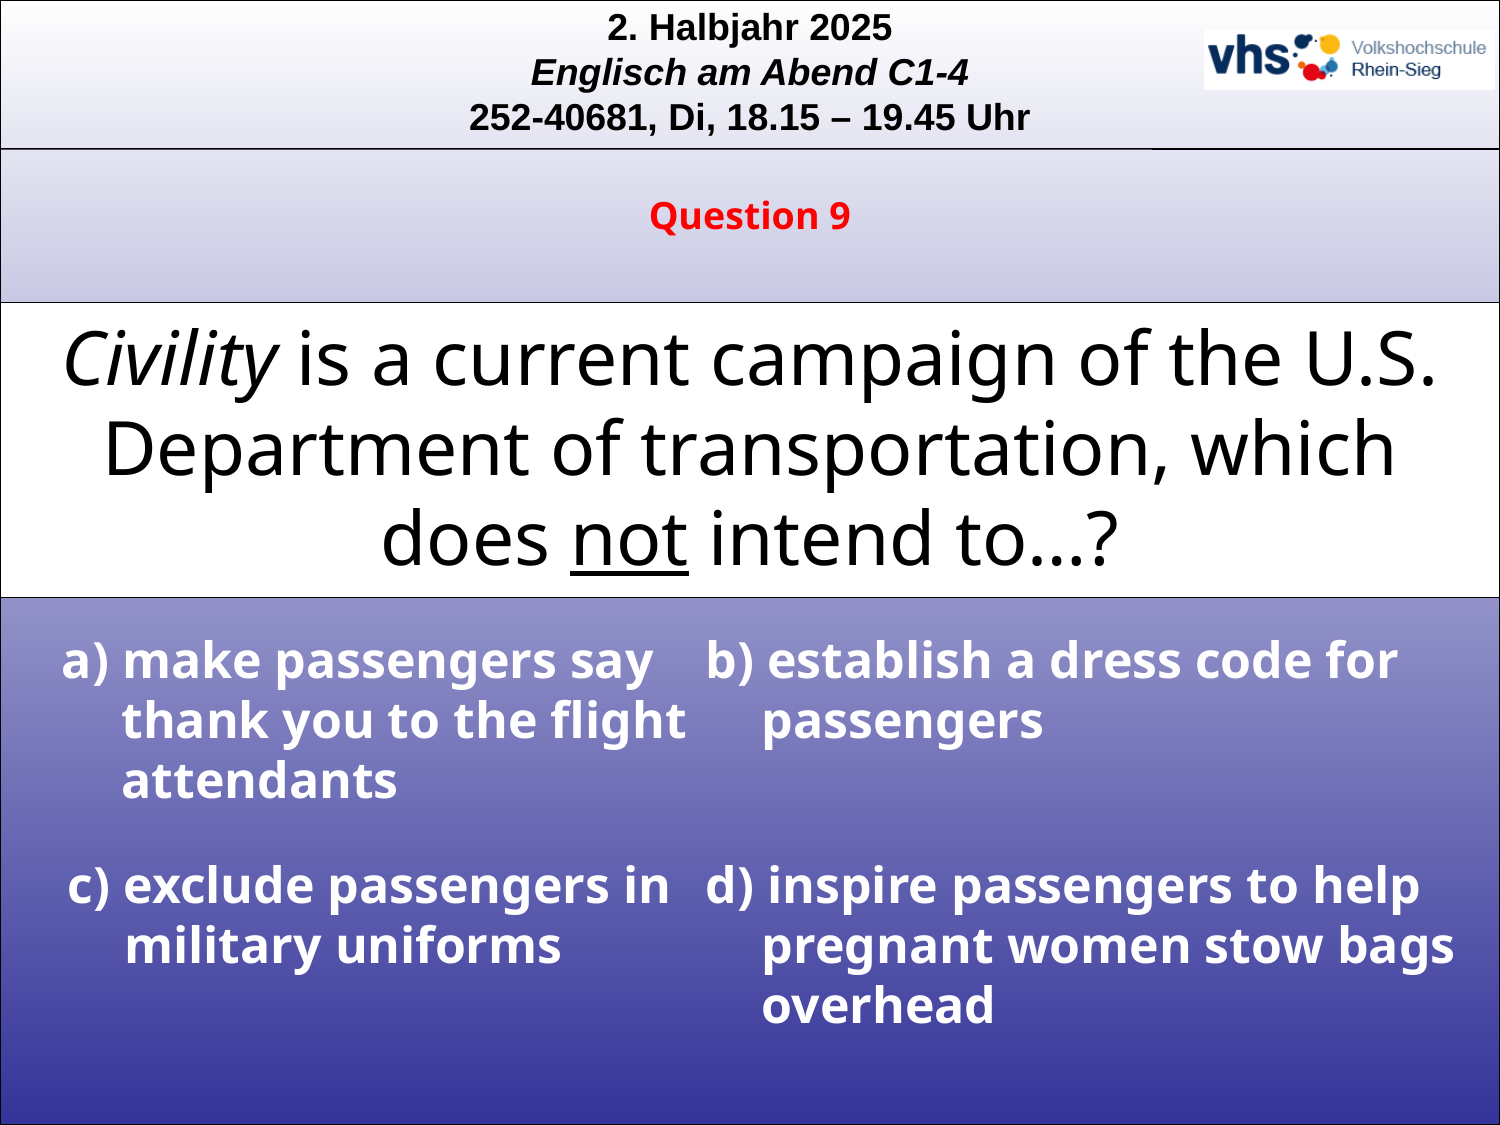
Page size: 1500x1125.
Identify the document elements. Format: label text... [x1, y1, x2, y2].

text_box a) make passengers say thank you to the flight attendants [47, 621, 715, 817]
text_box b) establish a dress code for passengers [690, 621, 1500, 757]
text_box c) exclude passengers in military uniforms [53, 845, 690, 981]
picture [1204, 30, 1495, 90]
text_box d) inspire passengers to help pregnant women stow bags overhead [690, 845, 1500, 1041]
title Civility is a current campaign of the U.S. Department of transportation, which does not intend to…? [0, 302, 1500, 598]
text_box Question 9 [0, 184, 1500, 245]
